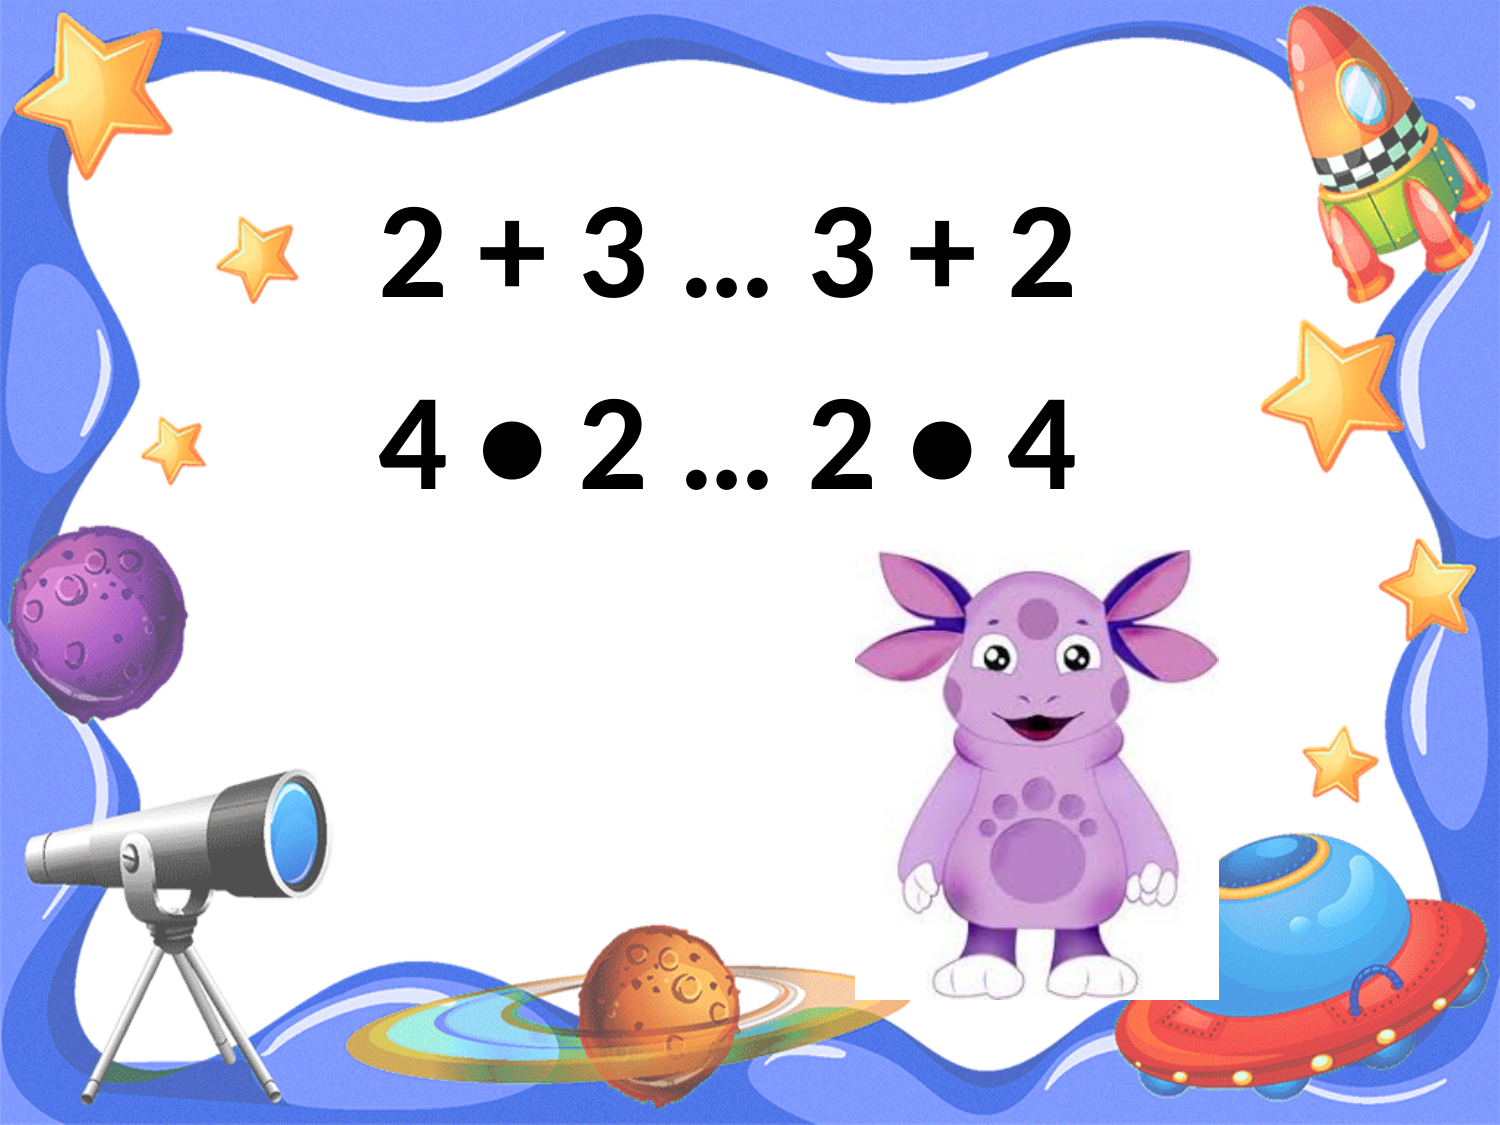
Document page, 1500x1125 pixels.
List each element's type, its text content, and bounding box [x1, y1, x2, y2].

picture [855, 550, 1219, 1001]
list 2 + 3 … 3 + 2 4 • 2 … 2 • 4 [363, 152, 1196, 563]
